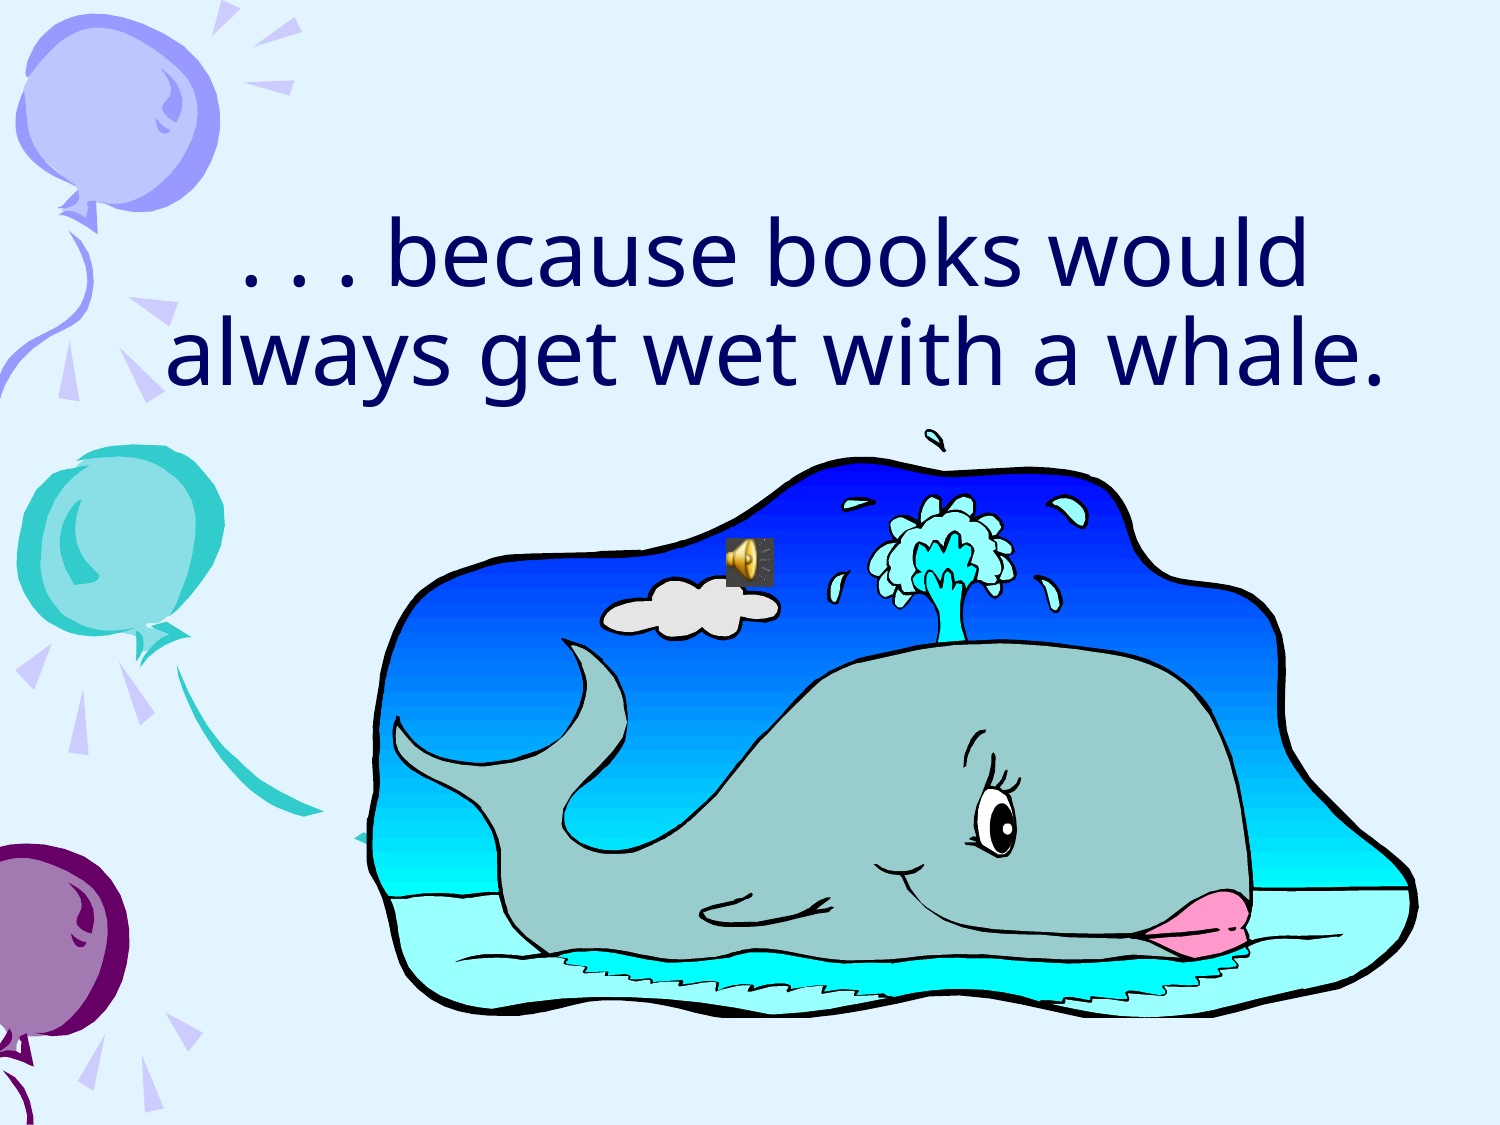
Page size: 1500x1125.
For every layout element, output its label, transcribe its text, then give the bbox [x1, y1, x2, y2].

picture [724, 537, 776, 588]
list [366, 410, 1438, 1019]
title . . . because books would always get wet with a whale. [99, 74, 1453, 413]
